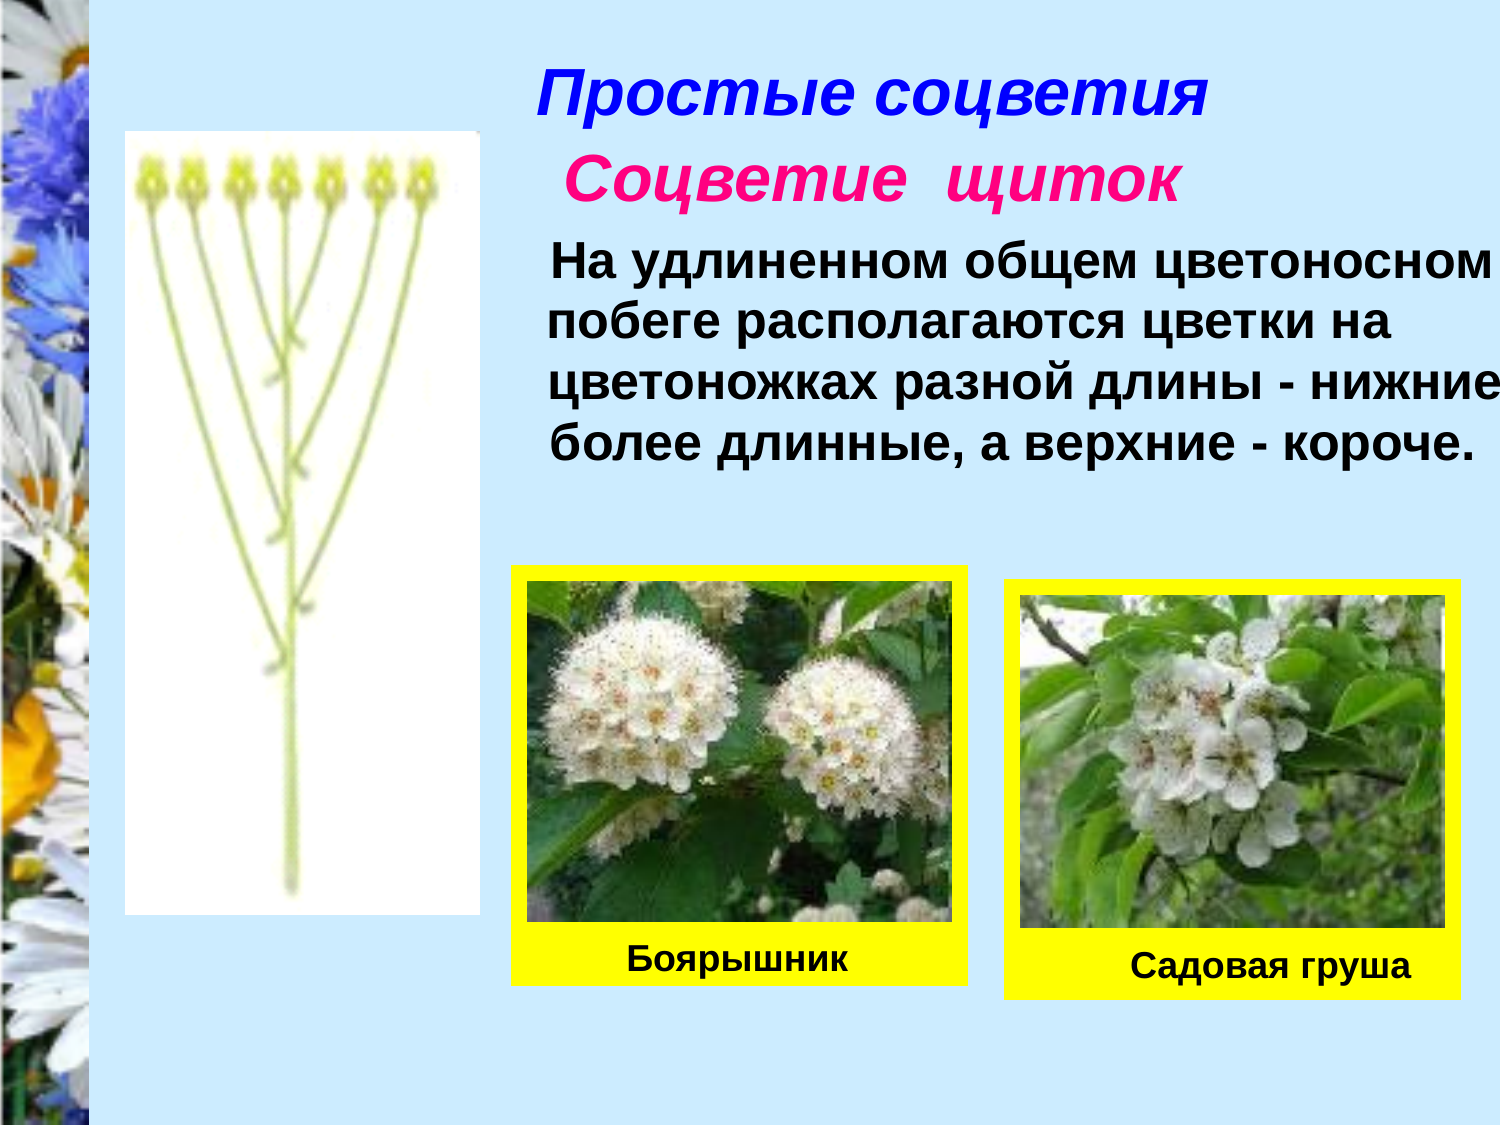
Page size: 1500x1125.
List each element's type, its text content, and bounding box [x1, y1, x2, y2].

picture [0, 0, 89, 1125]
text_box Боярышник [626, 933, 849, 979]
text_box более длинные, а верхние - короче. [549, 408, 1477, 472]
text_box [513, 567, 966, 984]
text_box Соцветие щиток [563, 134, 1182, 215]
picture [1020, 595, 1445, 929]
picture [124, 131, 480, 915]
text_box побеге располагаются цветки на [546, 286, 1407, 350]
text_box [1006, 581, 1459, 998]
text_box цветоножках разной длины - нижние [547, 347, 1500, 411]
picture [527, 581, 952, 922]
text_box На удлиненном общем цветоносном [550, 226, 1500, 289]
text_box Садовая груша [1130, 940, 1412, 986]
text_box Простые соцветия [536, 48, 1211, 129]
